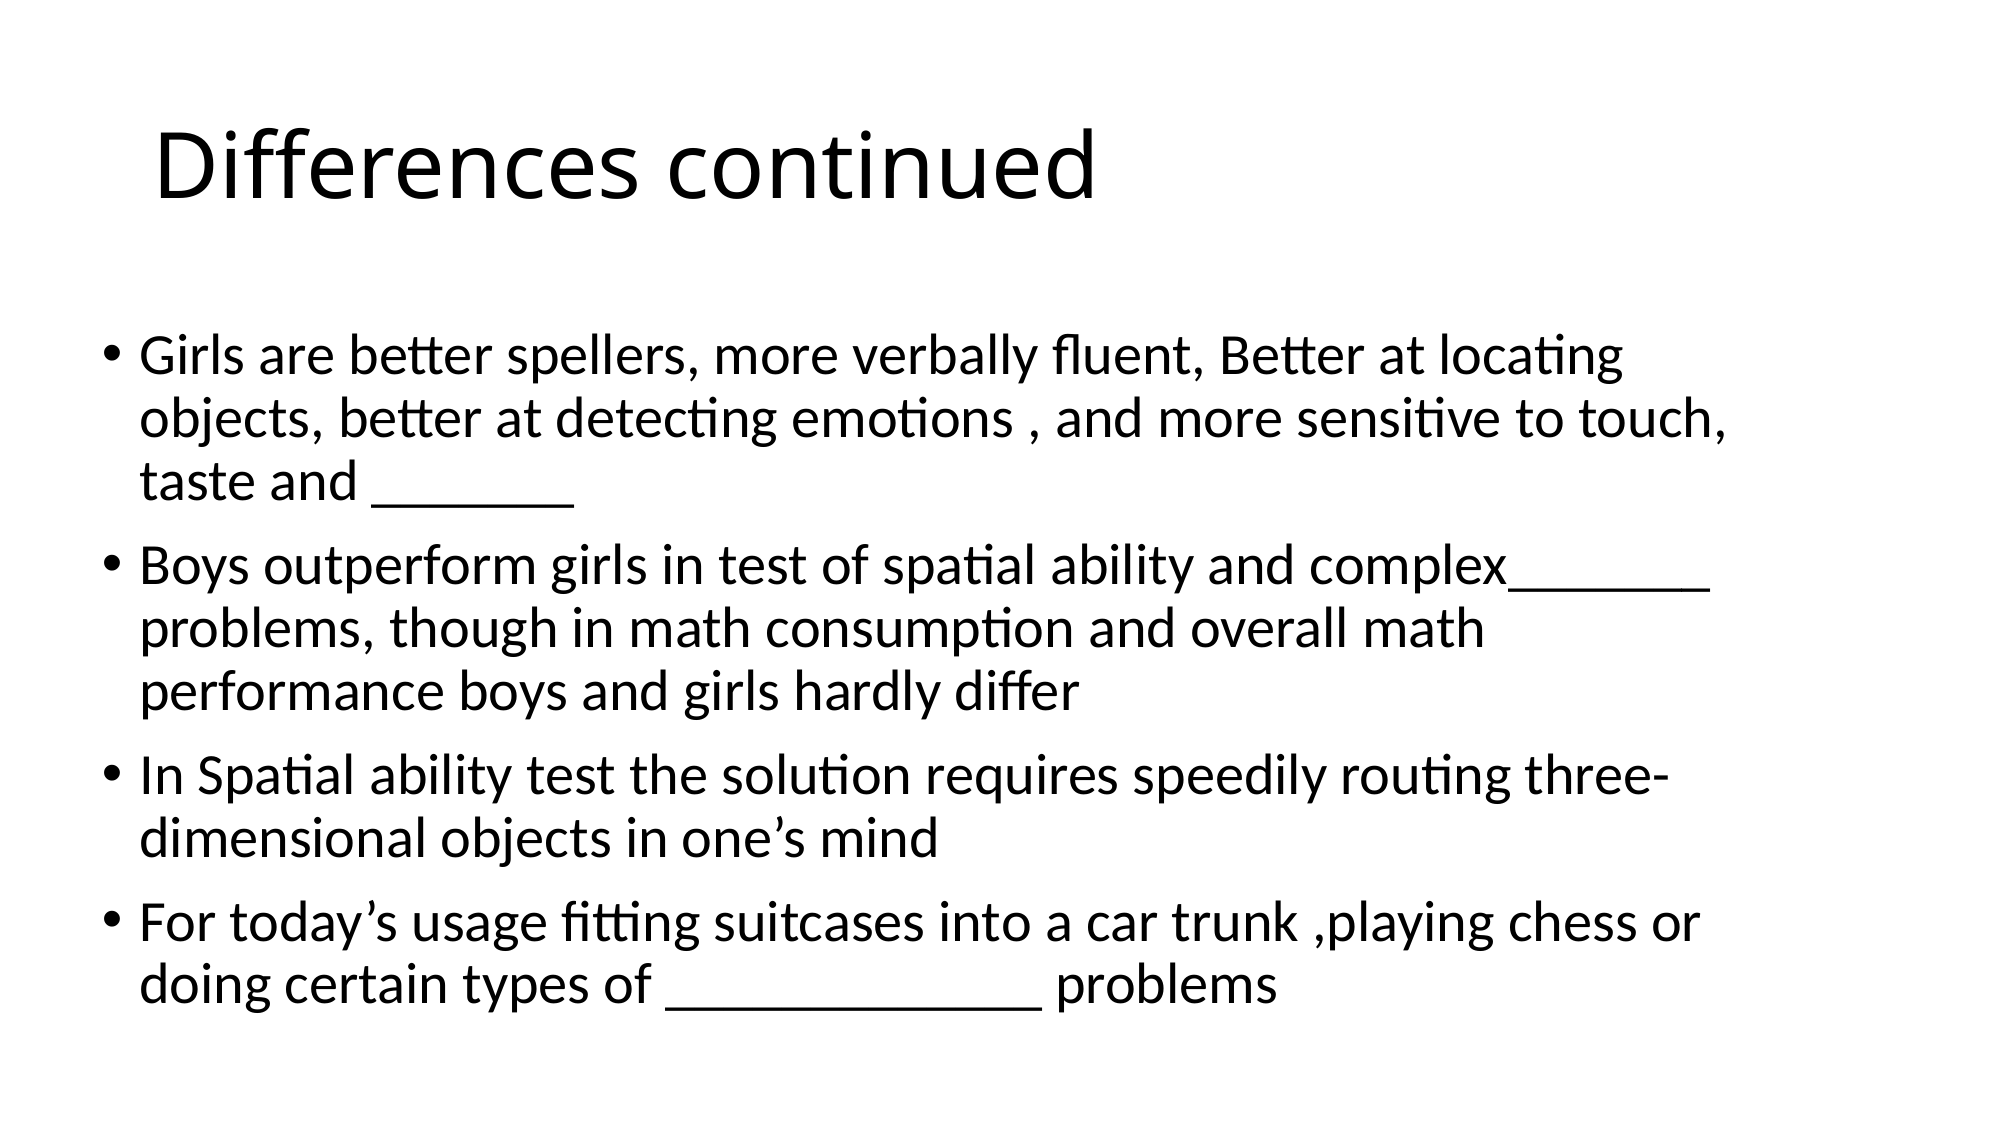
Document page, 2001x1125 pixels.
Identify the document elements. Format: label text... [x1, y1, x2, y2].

list Girls are better spellers, more verbally fluent, Better at locating objects, better at detecting emotions , and more sensitive to touch, taste and _______ Boys outperform girls in test of spatial ability and complex_______ problems, though in math consumption and overall math performance boys and girls hardly differ In Spatial ability test the solution requires speedily routing three-dimensional objects in one’s mind For today’s usage fitting suitcases into a car trunk ,playing chess or doing certain types of _____________ problems [86, 317, 1812, 1031]
title Differences continued [137, 59, 1863, 278]
